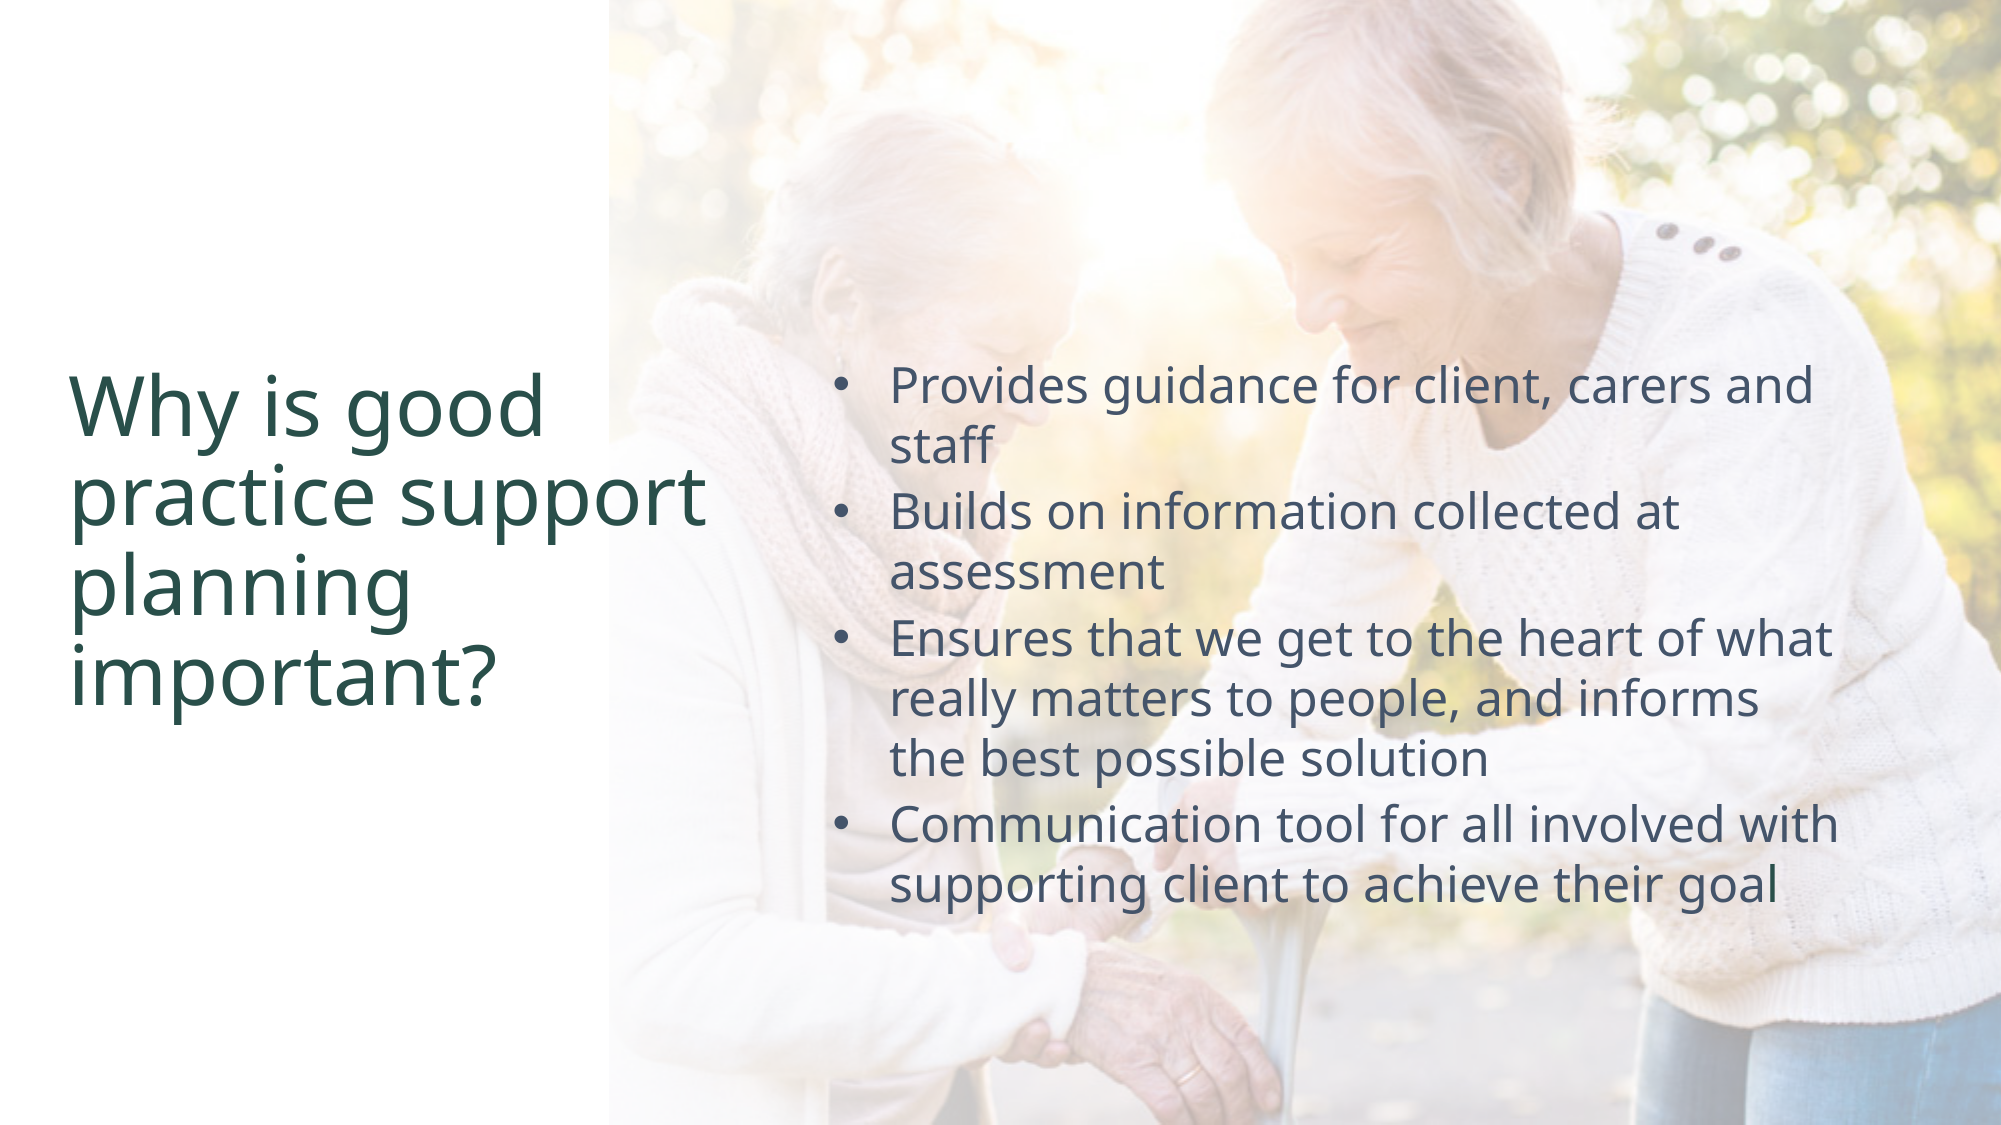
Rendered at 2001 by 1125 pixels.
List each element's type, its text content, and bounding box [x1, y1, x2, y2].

text_box Why is good practice support planning important? [53, 81, 609, 1007]
picture [609, 0, 2000, 1125]
